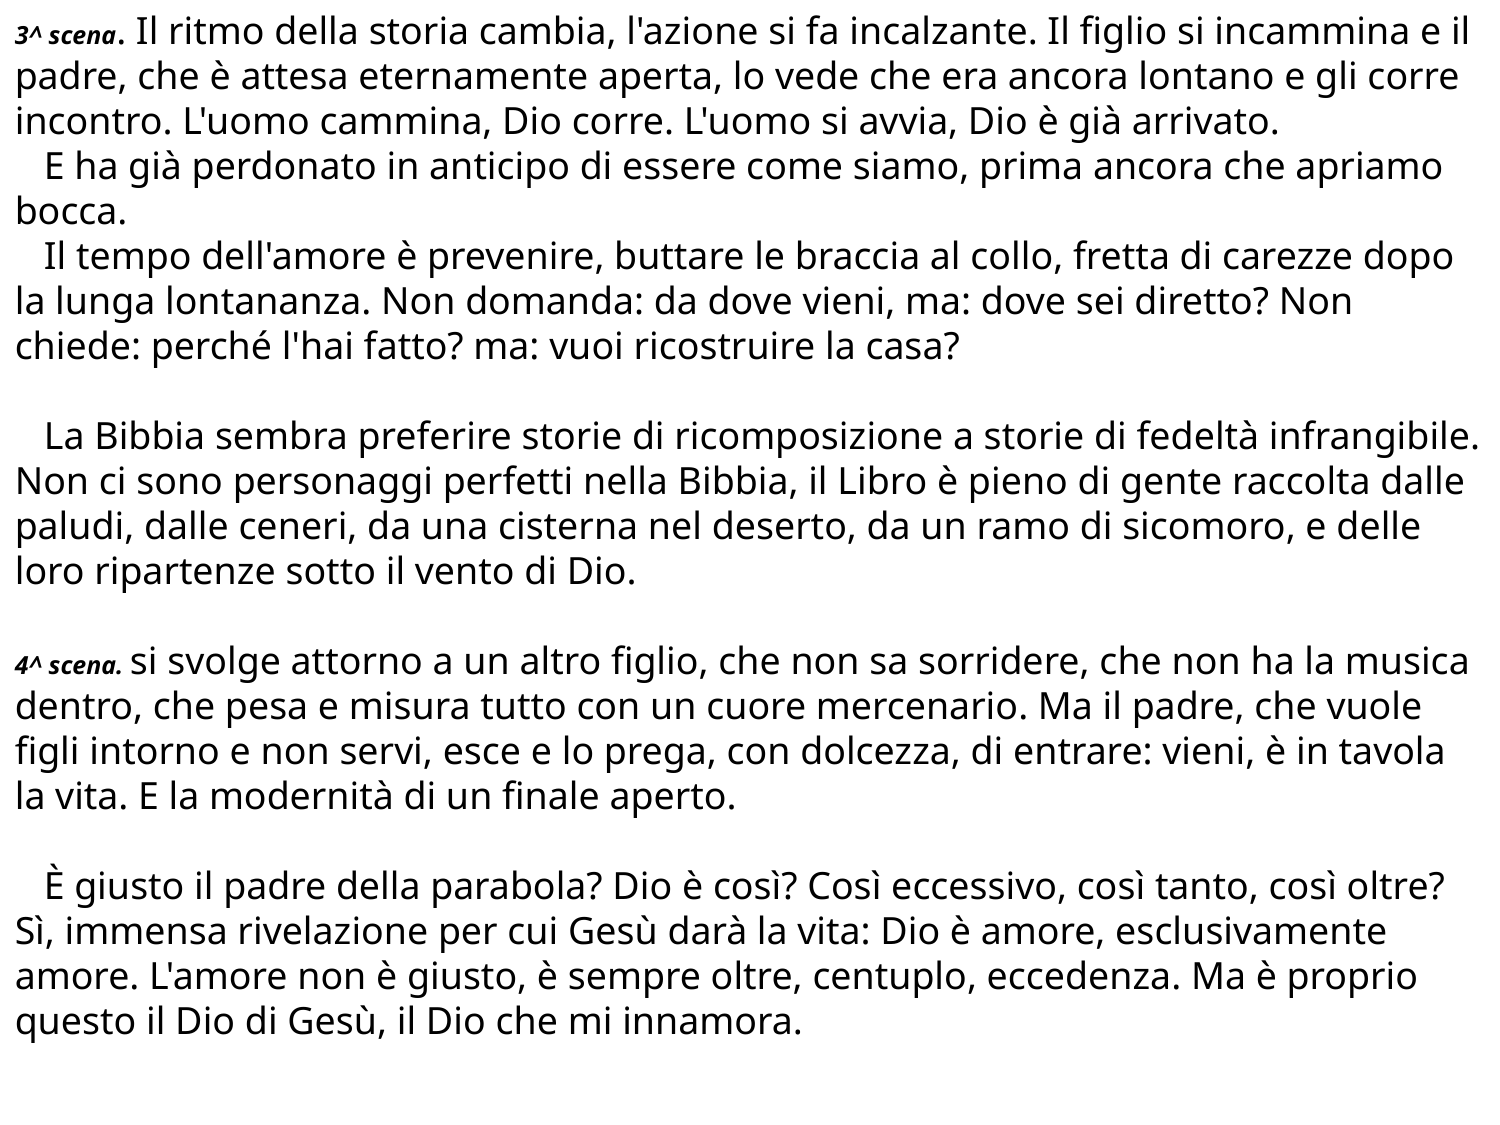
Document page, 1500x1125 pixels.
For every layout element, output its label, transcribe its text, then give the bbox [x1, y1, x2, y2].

text_box 3^ scena. Il ritmo della storia cambia, l'azione si fa incalzante. Il figlio si incammina e il padre, che è attesa eternamente aperta, lo vede che era ancora lontano e gli corre incontro. L'uomo cammina, Dio corre. L'uomo si avvia, Dio è già arrivato. E ha già perdonato in anticipo di essere come siamo, prima ancora che apriamo bocca. Il tempo dell'amore è prevenire, buttare le braccia al collo, fretta di carezze dopo la lunga lontananza. Non domanda: da dove vieni, ma: dove sei diretto? Non chiede: perché l'hai fatto? ma: vuoi ricostruire la casa? La Bibbia sembra preferire storie di ricomposizione a storie di fedeltà infrangibile. Non ci sono personaggi perfetti nella Bibbia, il Libro è pieno di gente raccolta dalle paludi, dalle ceneri, da una cisterna nel deserto, da un ramo di sicomoro, e delle loro ripartenze sotto il vento di Dio. 4^ scena. si svolge attorno a un altro figlio, che non sa sorridere, che non ha la musica dentro, che pesa e misura tutto con un cuore mercenario. Ma il padre, che vuole figli intorno e non servi, esce e lo prega, con dolcezza, di entrare: vieni, è in tavola la vita. E la modernità di un finale aperto. È giusto il padre della parabola? Dio è così? Così eccessivo, così tanto, così oltre? Sì, immensa rivelazione per cui Gesù darà la vita: Dio è amore, esclusivamente amore. L'amore non è giusto, è sempre oltre, centuplo, eccedenza. Ma è proprio questo il Dio di Gesù, il Dio che mi innamora. [0, 0, 1500, 1050]
